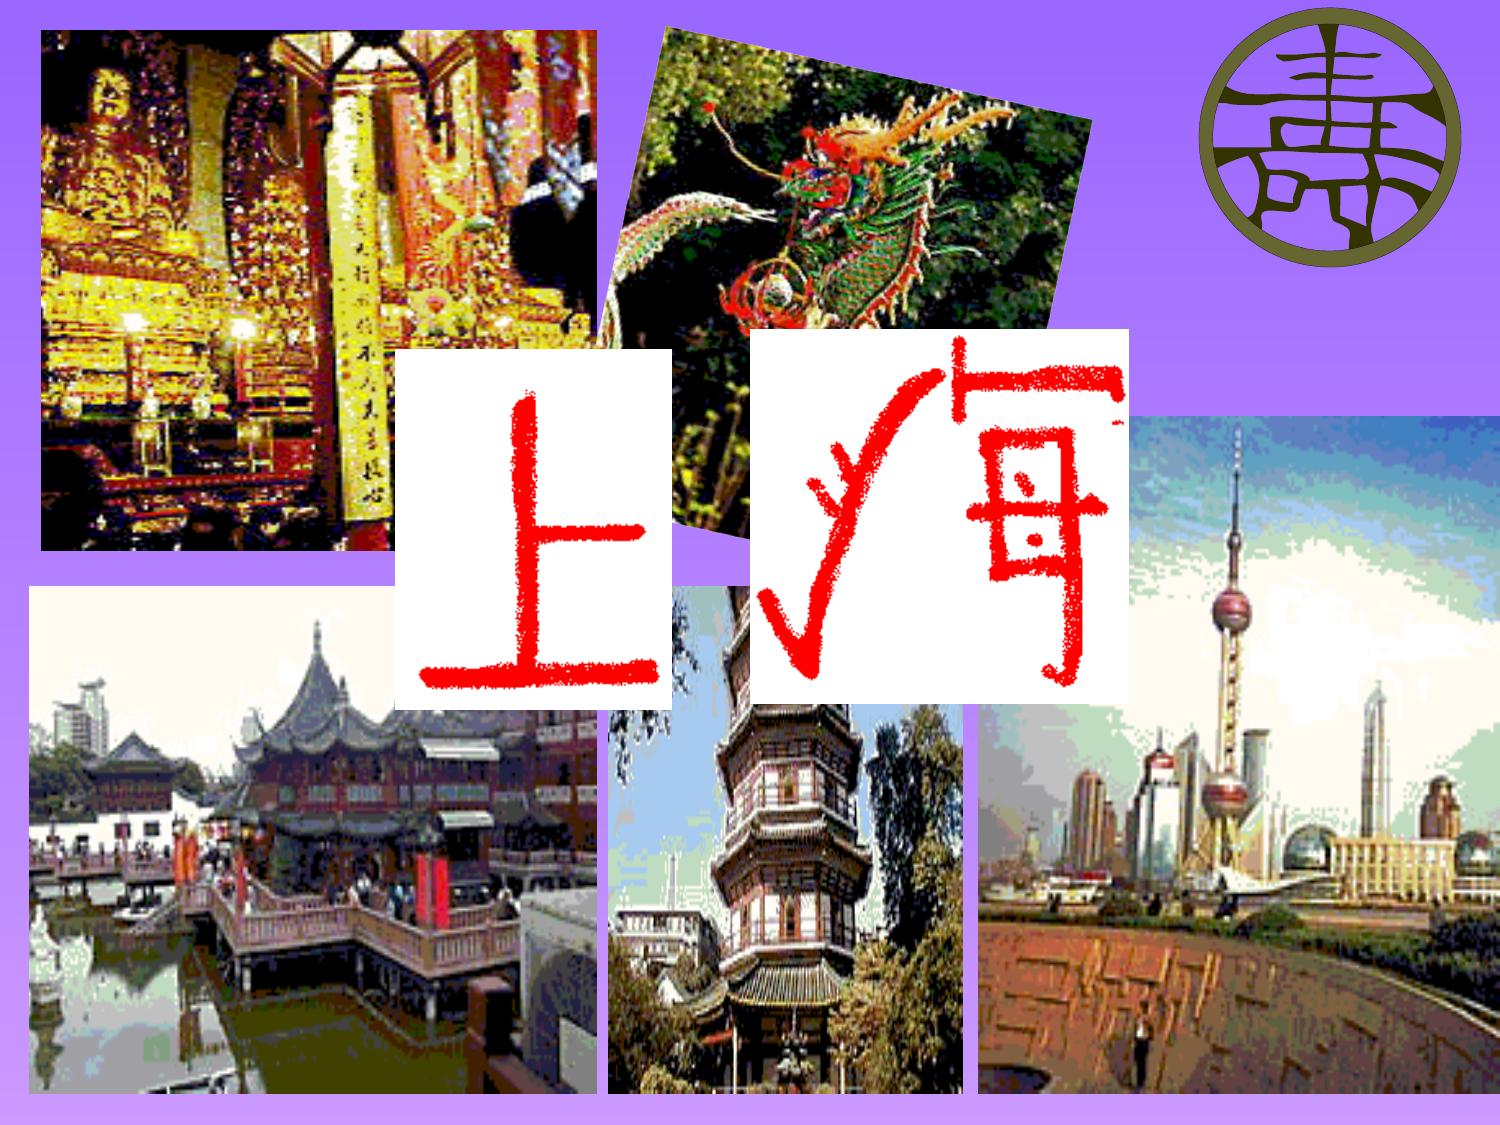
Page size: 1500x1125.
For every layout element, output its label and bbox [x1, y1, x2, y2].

picture [1198, 7, 1462, 268]
list [40, 30, 597, 551]
picture [29, 27, 1500, 1095]
